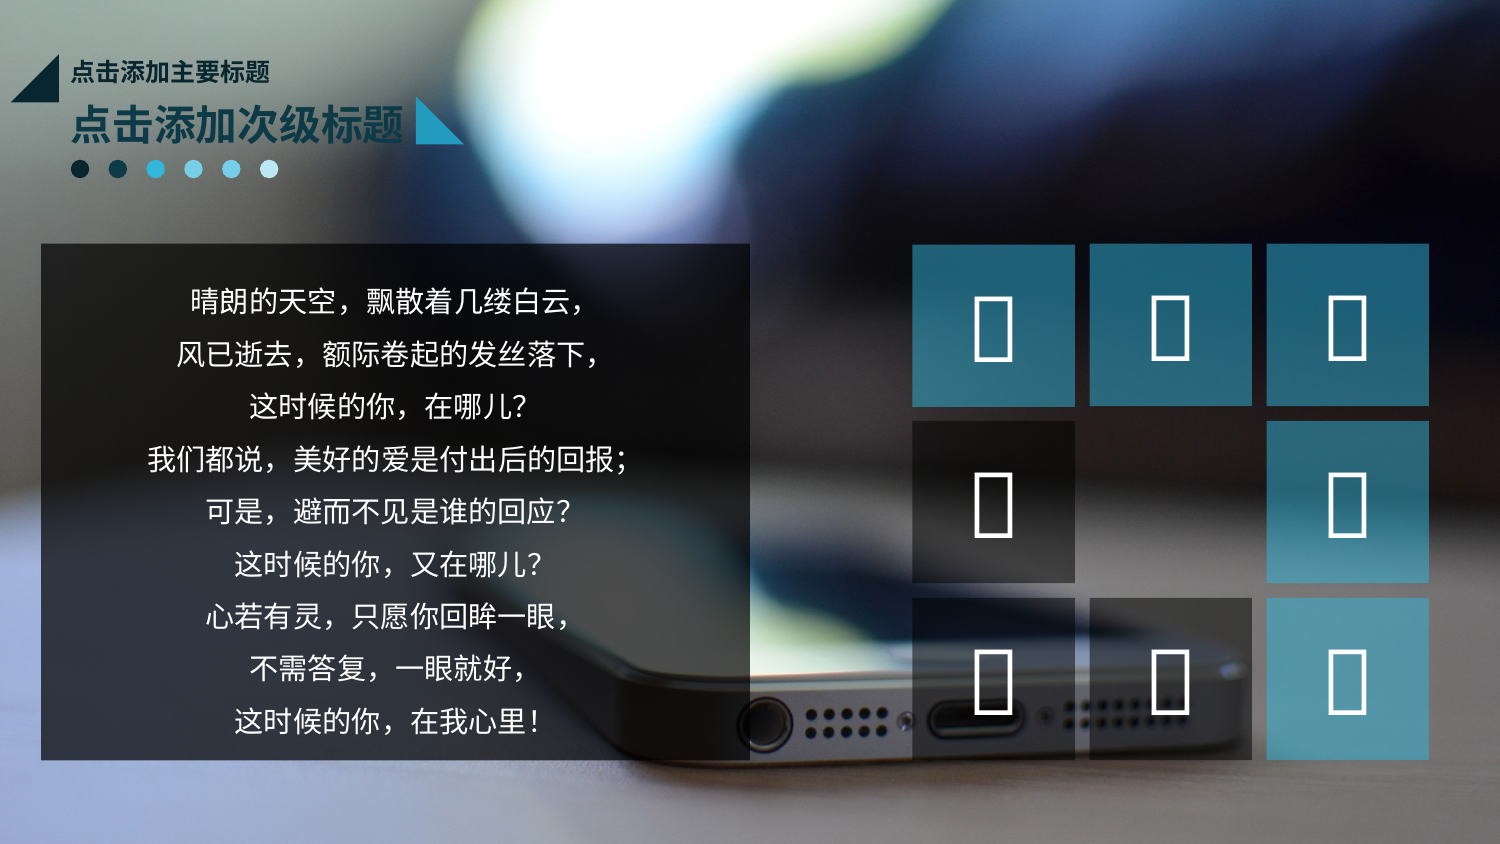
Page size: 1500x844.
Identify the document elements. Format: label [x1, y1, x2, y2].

text_box [912, 243, 1430, 761]
text_box [10, 48, 465, 179]
picture [0, 0, 1500, 844]
